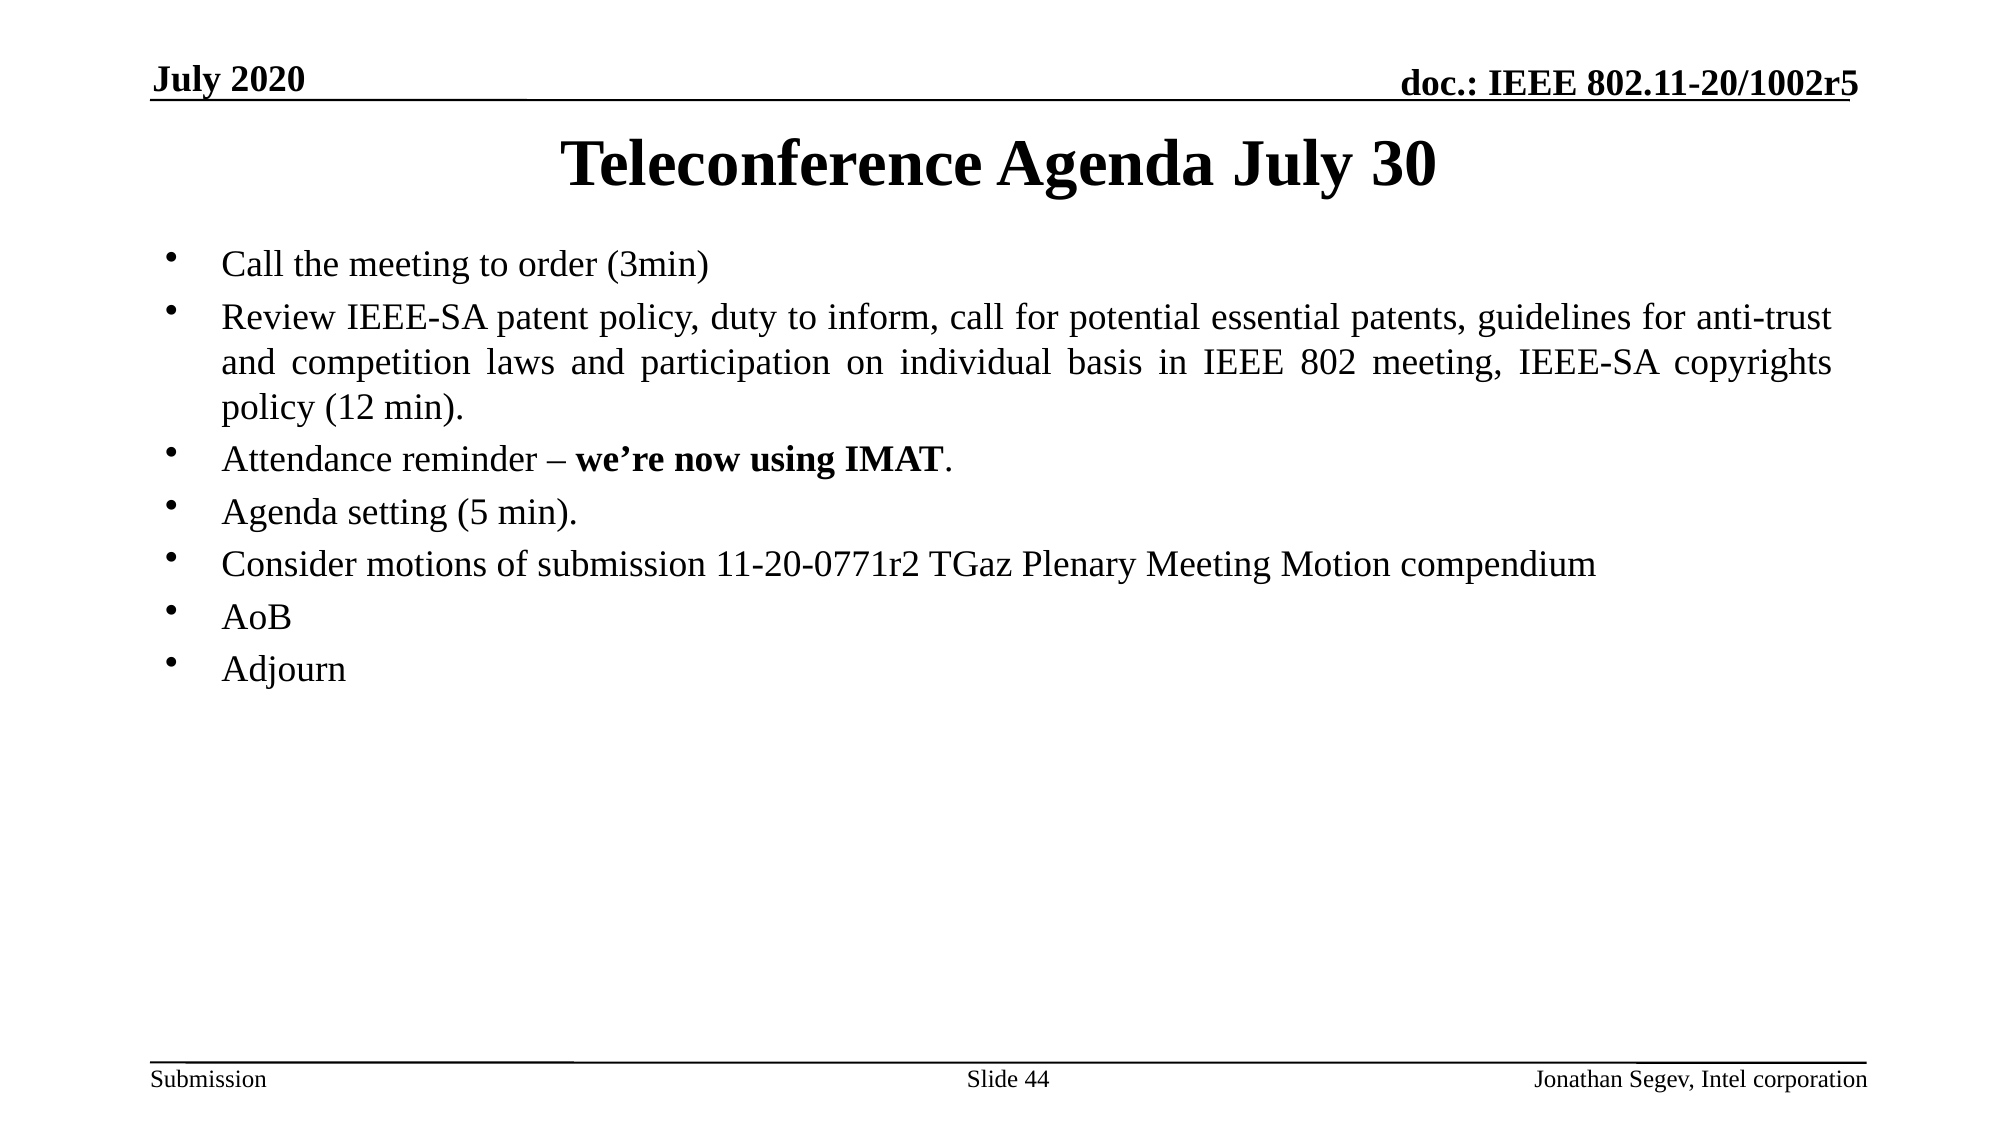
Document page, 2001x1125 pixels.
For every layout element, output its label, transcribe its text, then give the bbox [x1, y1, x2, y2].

slide_number Slide 44 [950, 1061, 1067, 1123]
list Call the meeting to order (3min) Review IEEE-SA patent policy, duty to inform, call for potential essential patents, guidelines for anti-trust and competition laws and participation on individual basis in IEEE 802 meeting, IEEE-SA copyrights policy (12 min). Attendance reminder – we’re now using IMAT. Agenda setting (5 min). Consider motions of submission 11-20-0771r2 TGaz Plenary Meeting Motion compendium AoB Adjourn [149, 231, 1850, 1000]
title Teleconference Agenda July 30 [149, 112, 1850, 205]
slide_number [152, 54, 563, 100]
footer Jonathan Segev, Intel corporation [1171, 1061, 1869, 1093]
